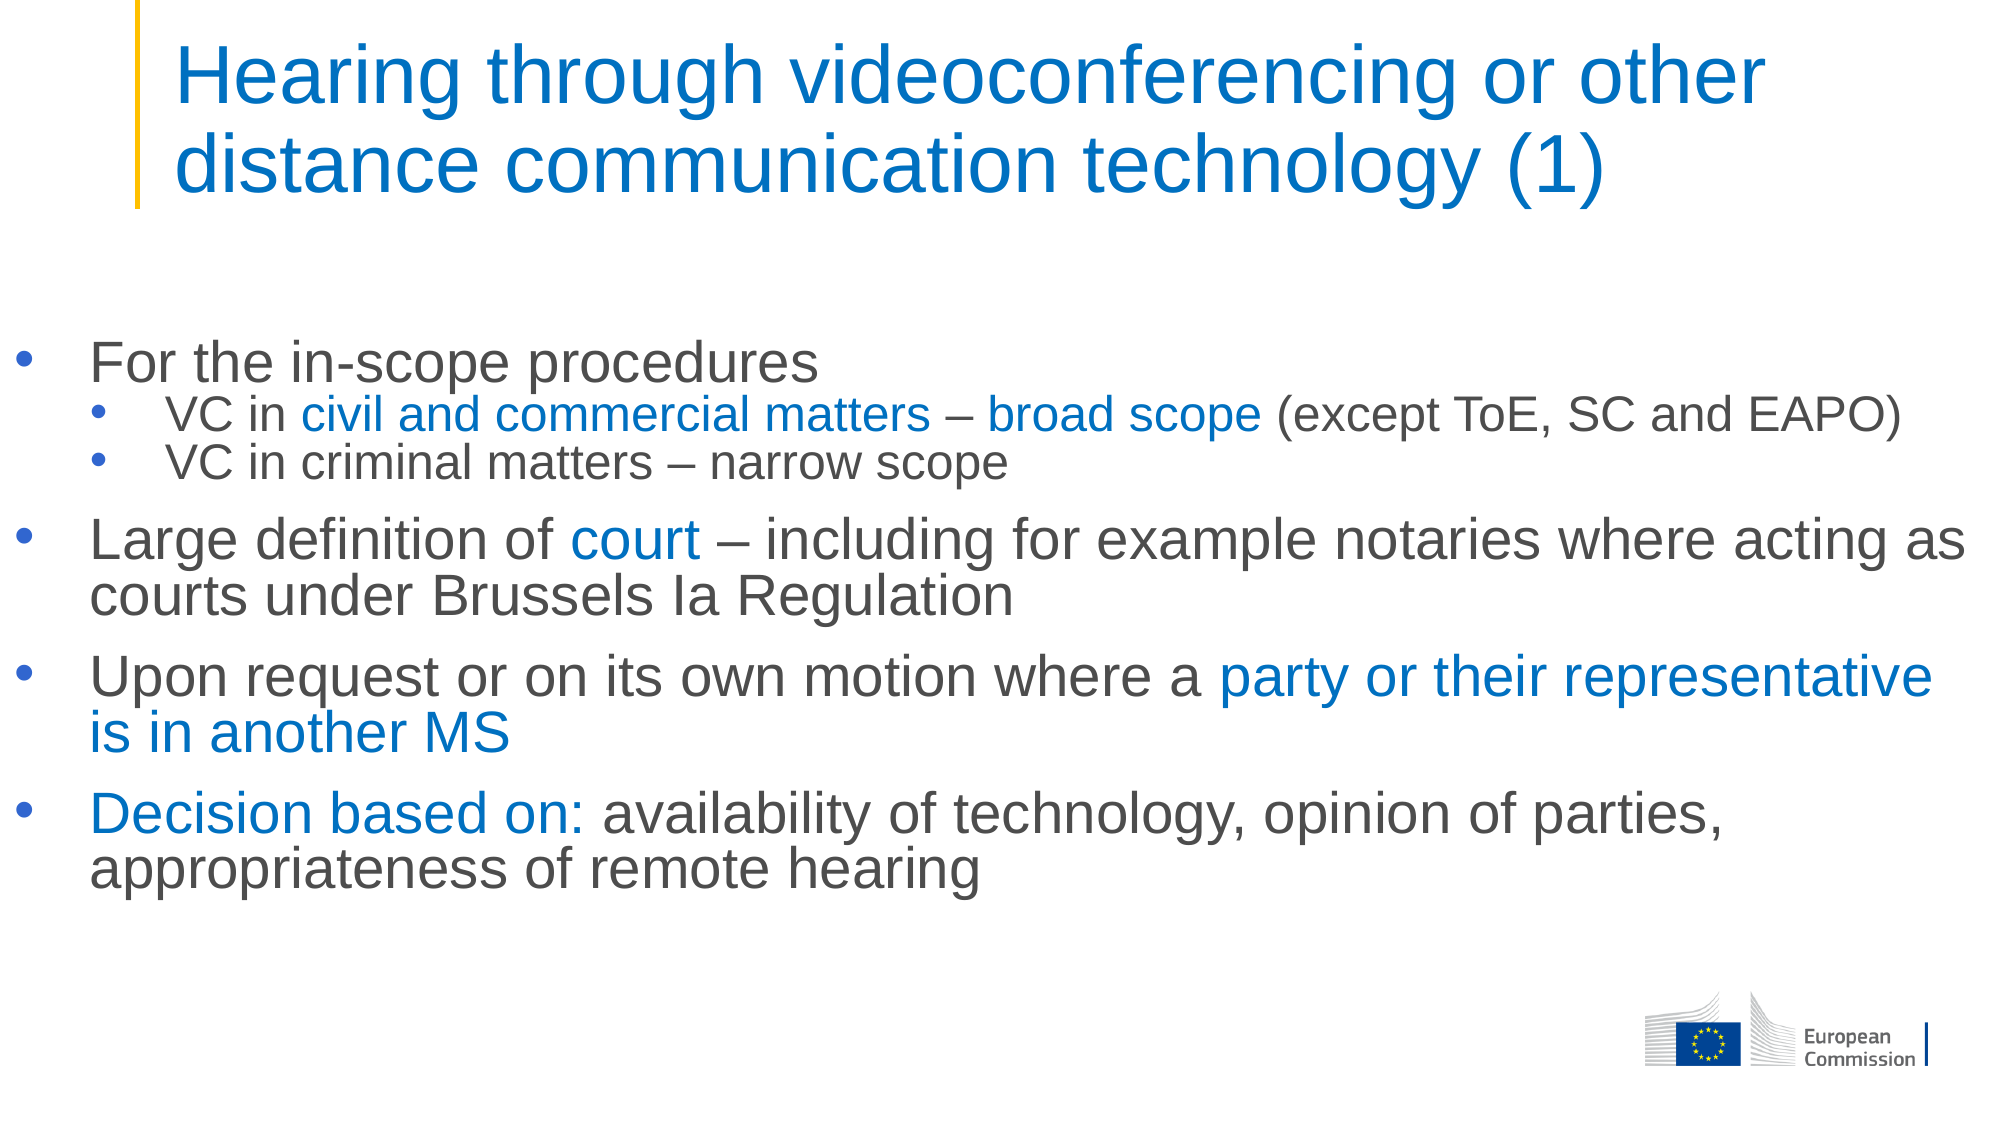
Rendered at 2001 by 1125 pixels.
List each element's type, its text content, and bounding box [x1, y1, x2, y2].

text_box For the in-scope procedures VC in civil and commercial matters – broad scope (except ToE, SC and EAPO) VC in criminal matters – narrow scope Large definition of court – including for example notaries where acting as courts under Brussels Ia Regulation Upon request or on its own motion where a party or their representative is in another MS Decision based on: availability of technology, opinion of parties, appropriateness of remote hearing [0, 260, 2000, 908]
picture [1645, 991, 1928, 1066]
title Hearing through videoconferencing or other distance communication technology (1) [159, 24, 1957, 211]
